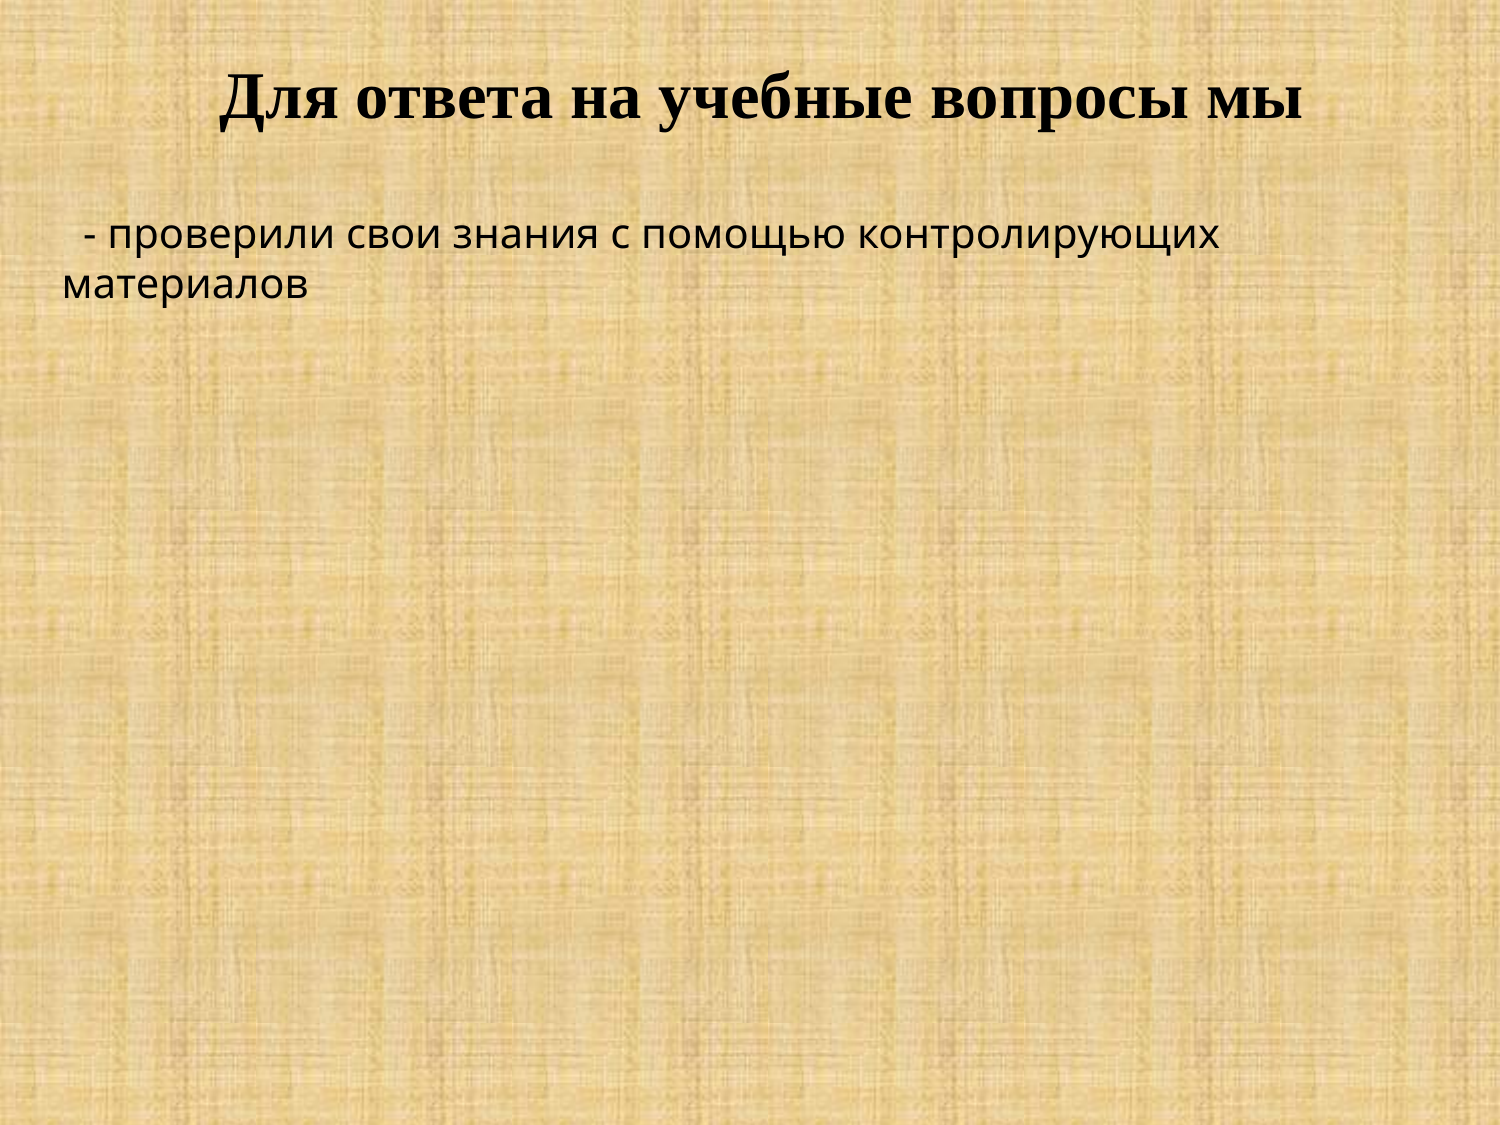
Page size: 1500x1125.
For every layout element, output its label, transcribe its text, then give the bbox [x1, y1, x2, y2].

text_box - проверили свои знания с помощью контролирующих материалов [46, 199, 1430, 314]
picture [0, 0, 1500, 1125]
title Для ответа на учебные вопросы мы [50, 23, 1475, 161]
